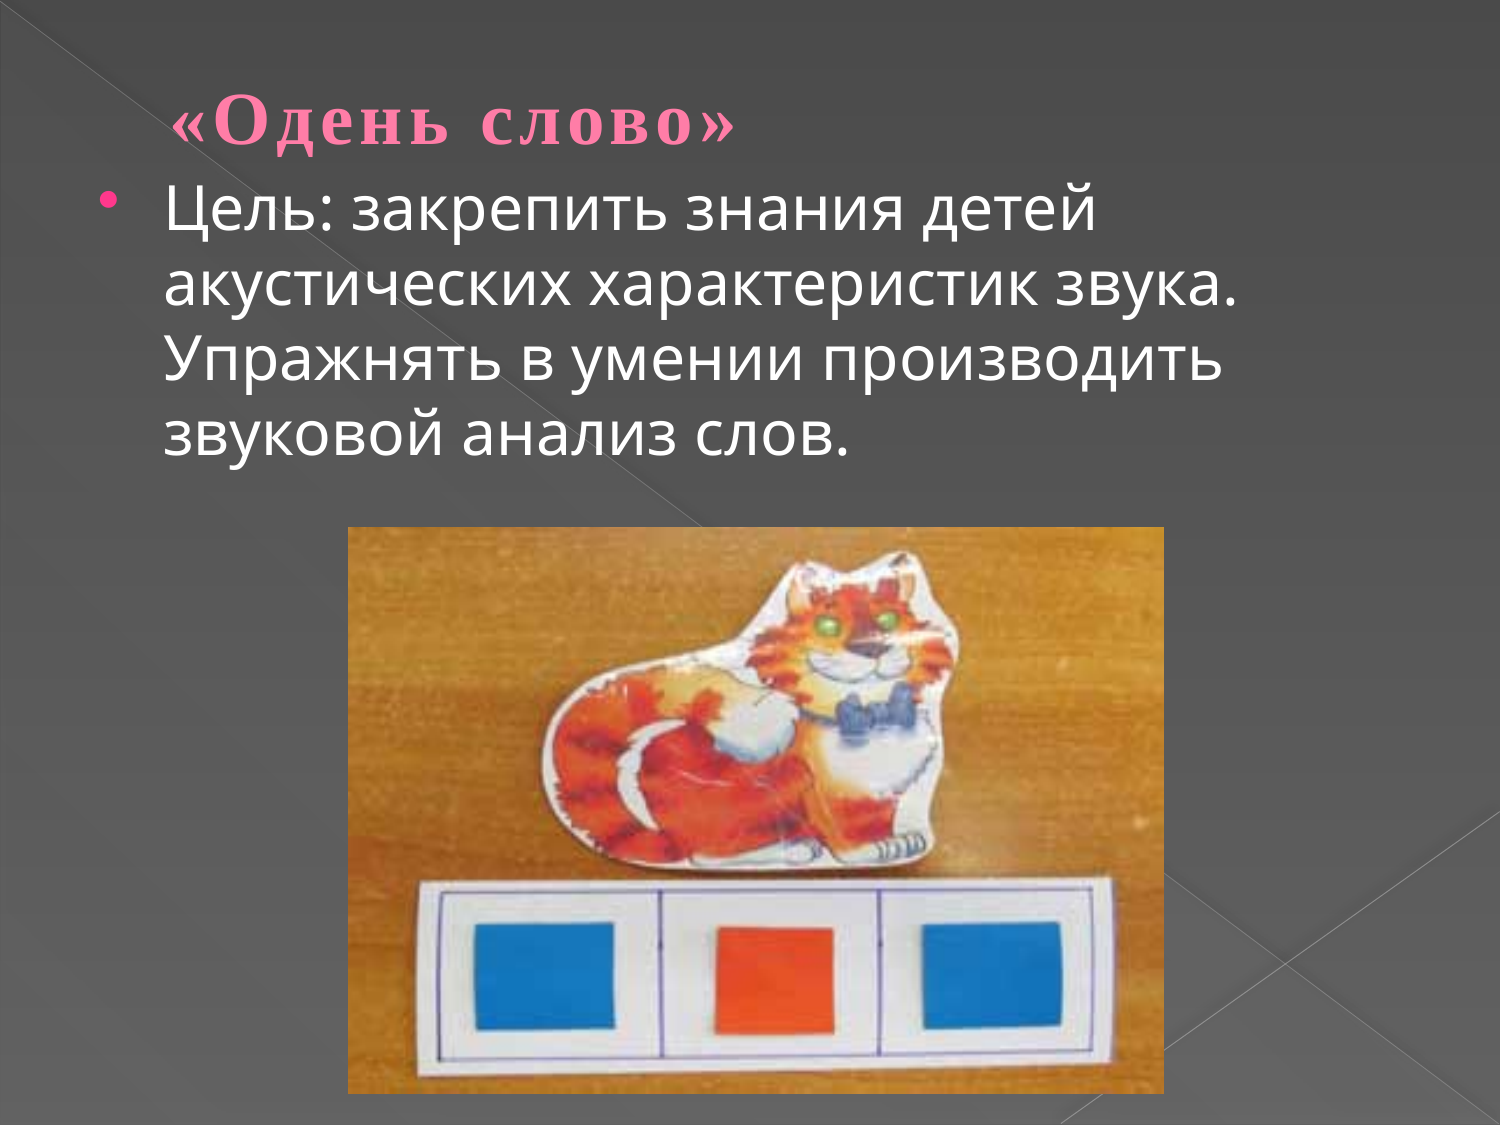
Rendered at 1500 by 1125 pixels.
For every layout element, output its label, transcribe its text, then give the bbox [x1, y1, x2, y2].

title «Одень слово» [75, 43, 1425, 160]
picture [348, 526, 1164, 1095]
list Цель: закрепить знания детей акустических характеристик звука. Упражнять в умении производить звуковой анализ слов. [75, 160, 1425, 1059]
